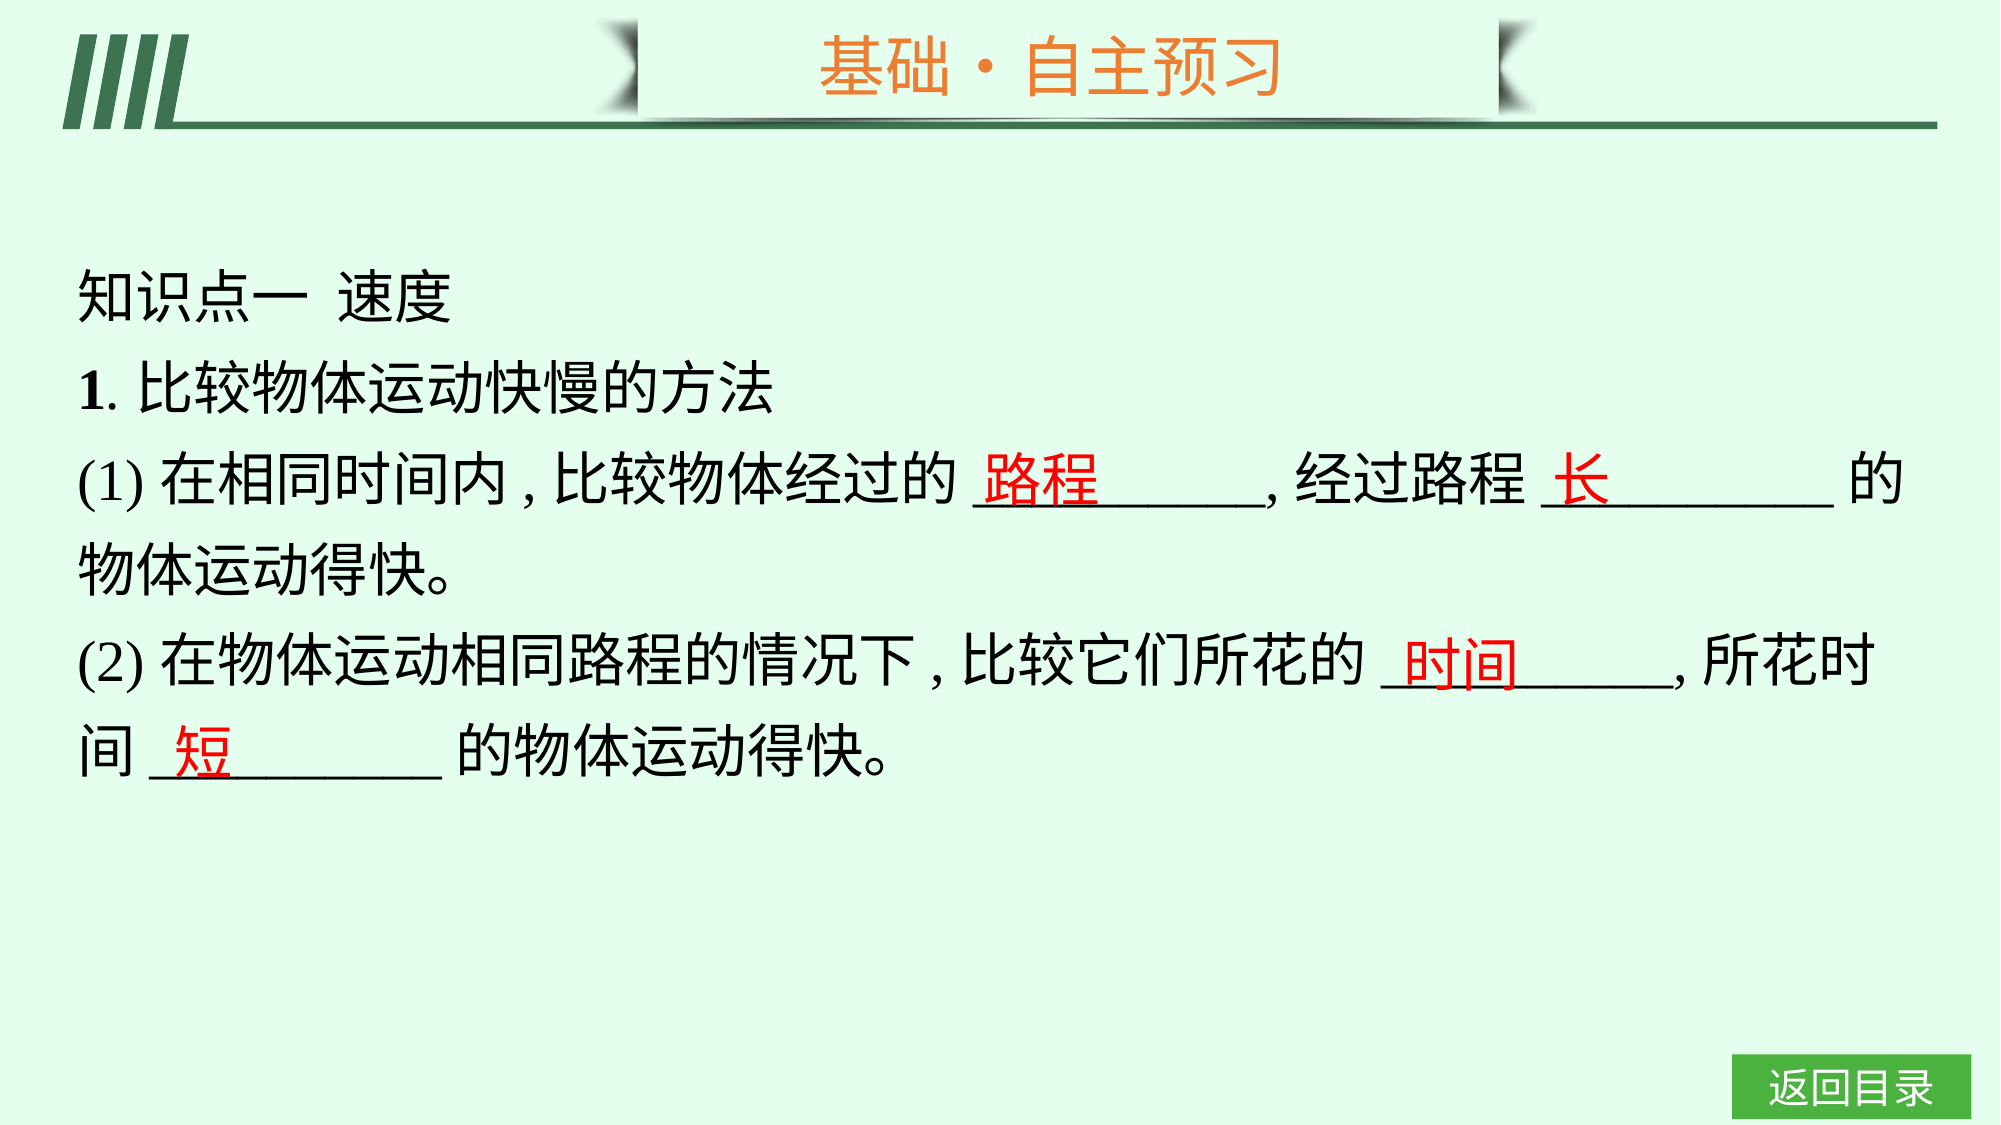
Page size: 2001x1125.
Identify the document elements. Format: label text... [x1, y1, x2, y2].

text_box 知识点一 速度 1.比较物体运动快慢的方法 (1)在相同时间内,比较物体经过的__________,经过路程__________的物体运动得快。 (2)在物体运动相同路程的情况下,比较它们所花的__________,所花时间__________的物体运动得快。 [62, 231, 1938, 792]
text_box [62, 34, 1938, 130]
text_box 时间 [1388, 599, 1548, 706]
text_box 短 [159, 687, 261, 794]
text_box 长 [1537, 414, 1626, 521]
text_box 路程 [968, 414, 1128, 521]
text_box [594, 16, 1537, 127]
